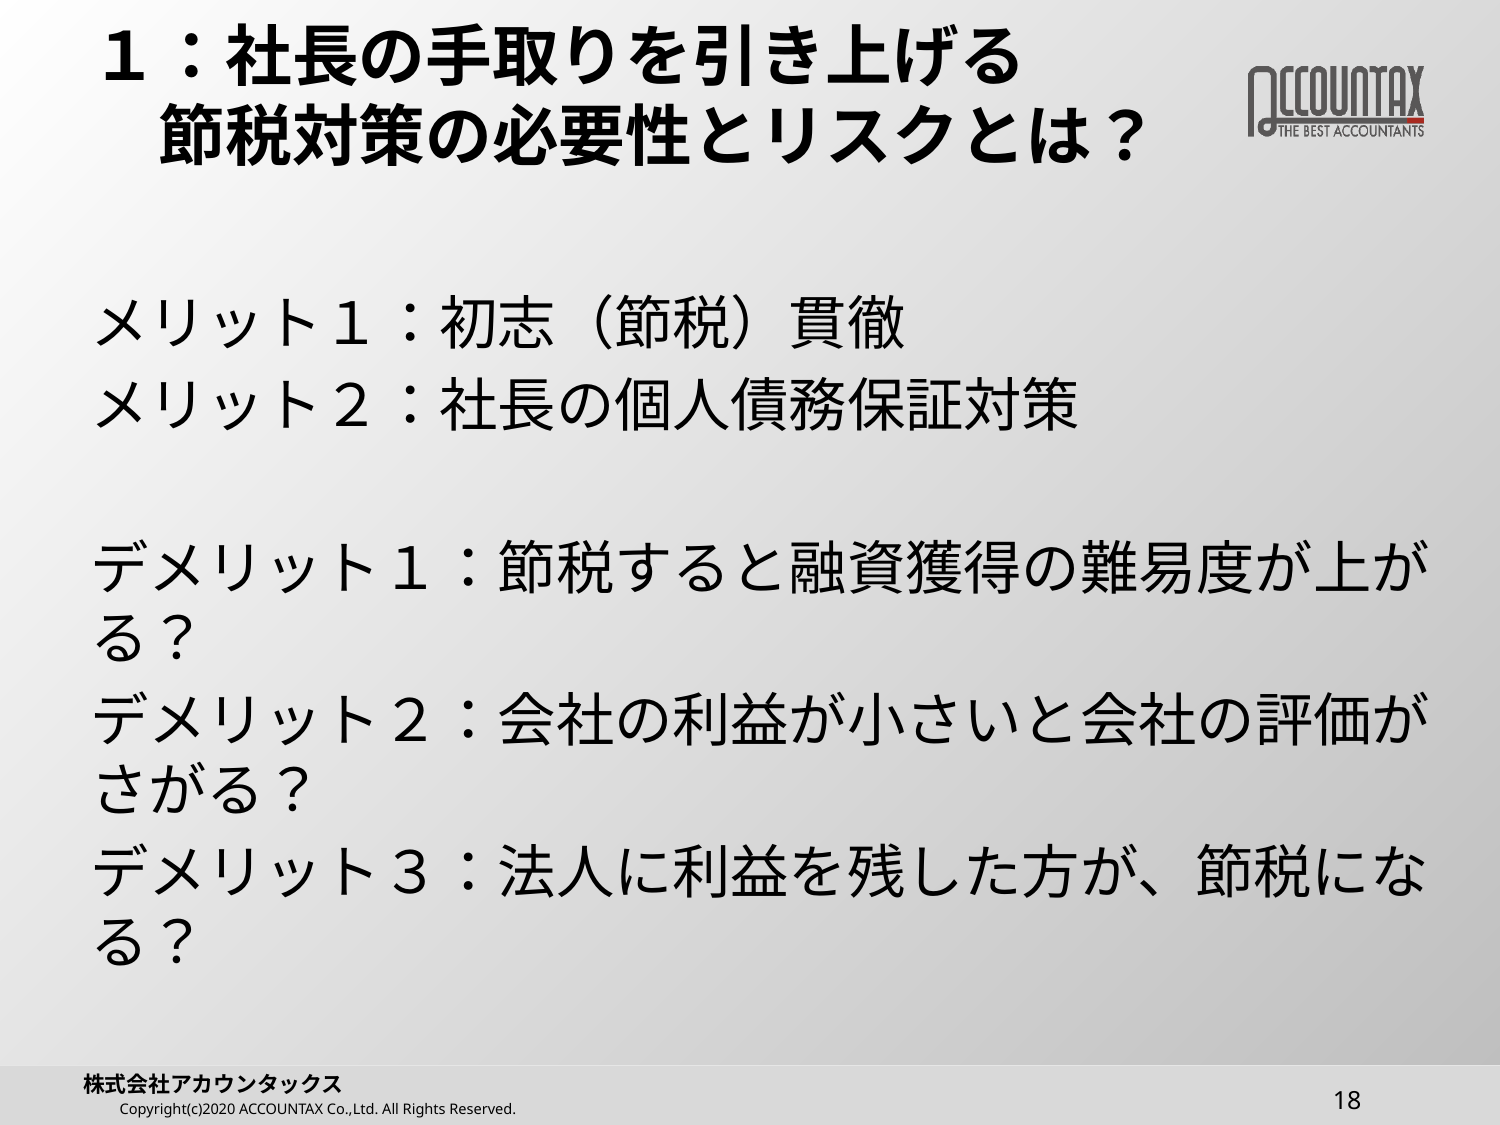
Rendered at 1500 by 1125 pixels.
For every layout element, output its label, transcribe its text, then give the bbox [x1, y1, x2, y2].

text_box [0, 0, 1500, 1065]
slide_number 18 [1269, 1077, 1425, 1125]
text_box １：社長の手取りを引き上げる 節税対策の必要性とリスクとは？ [76, 31, 1353, 157]
text_box メリット１：初志（節税）貫徹 メリット２：社長の個人債務保証対策 デメリット１：節税すると融資獲得の難易度が上がる？ デメリット２：会社の利益が小さいと会社の評価がさがる？ デメリット３：法人に利益を残した方が、節税になる？ [75, 278, 1483, 1022]
picture [1247, 66, 1424, 137]
